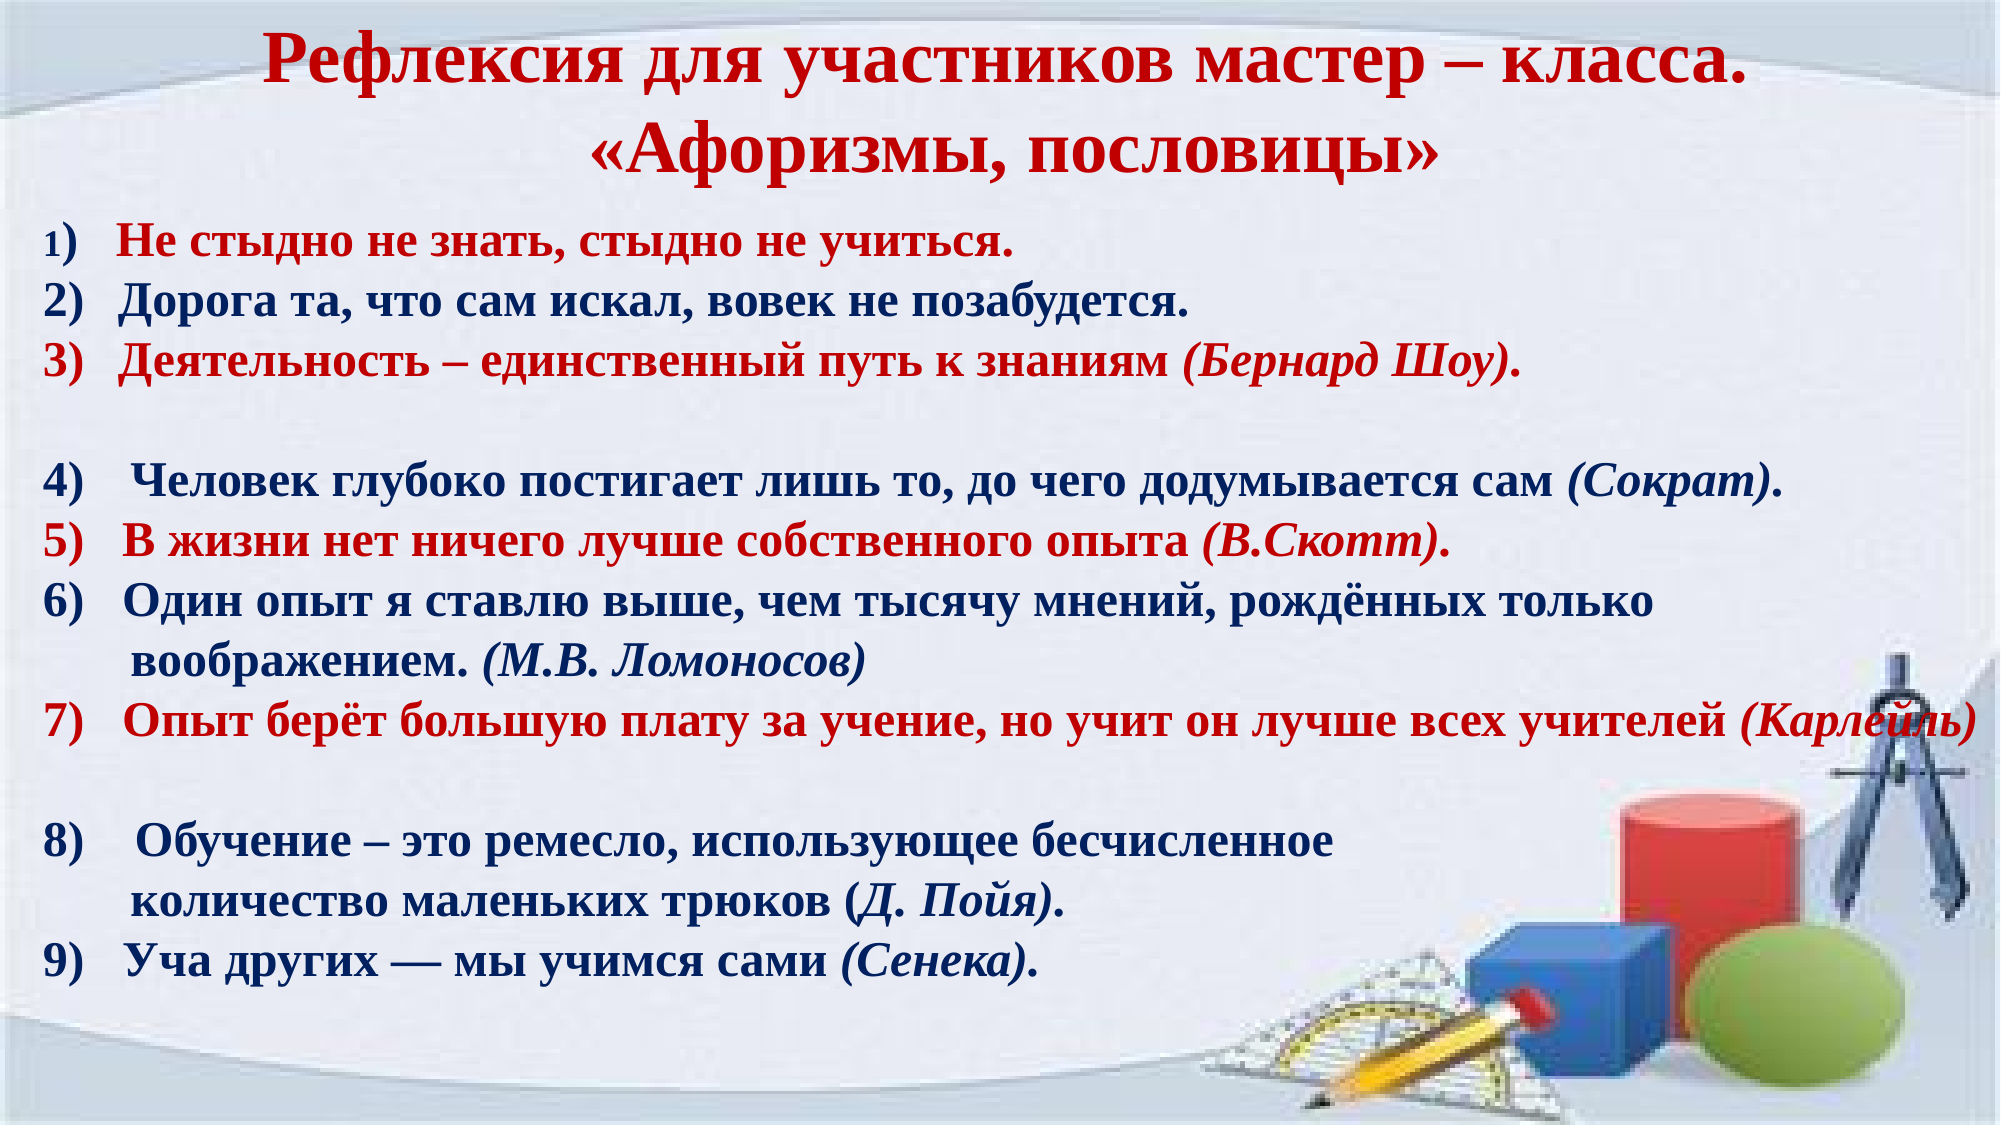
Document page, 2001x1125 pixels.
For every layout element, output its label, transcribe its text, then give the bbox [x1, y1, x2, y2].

picture [0, 0, 2001, 1125]
text_box Рефлексия для участников мастер – класса. «Афоризмы, пословицы» [30, 0, 2000, 195]
text_box 1) Не стыдно не знать, стыдно не учиться. Дорога та, что сам искал, вовек не позабудется. Деятельность – единственный путь к знаниям (Бернард Шоу). Человек глубоко постигает лишь то, до чего додумывается сам (Сократ). 5) В жизни нет ничего лучше собственного опыта (В.Скотт). 6) Один опыт я ставлю выше, чем тысячу мнений, рождённых только воображением. (М.В. Ломоносов) 7) Опыт берёт большую плату за учение, но учит он лучше всех учителей (Карлейль) 8) Обучение – это ремесло, использующее бесчисленное количество маленьких трюков (Д. Пойя). 9) Уча других — мы учимся сами (Сенека). [28, 198, 2000, 994]
